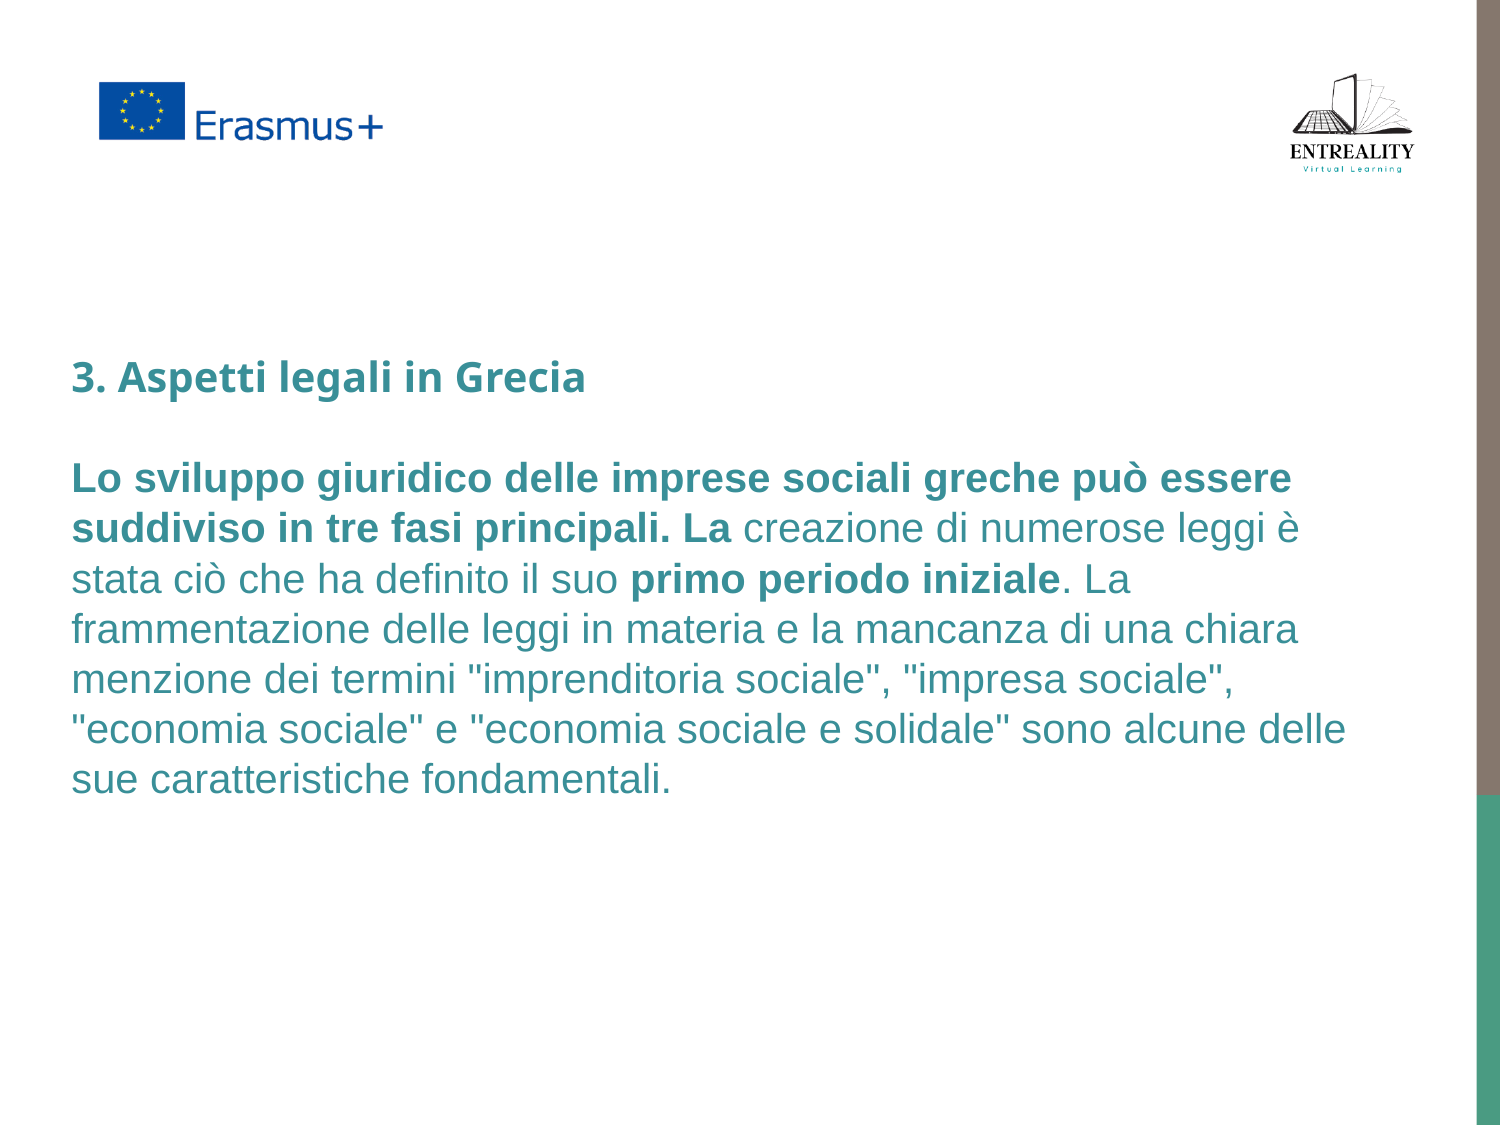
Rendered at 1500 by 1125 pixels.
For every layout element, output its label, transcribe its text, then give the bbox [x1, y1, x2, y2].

picture [81, 64, 399, 156]
subtitle [105, 656, 1301, 751]
title 3. Aspetti legali in Grecia Lo sviluppo giuridico delle imprese sociali greche può essere suddiviso in tre fasi principali. La creazione di numerose leggi è stata ciò che ha definito il suo primo periodo iniziale. La frammentazione delle leggi in materia e la mancanza di una chiara menzione dei termini "imprenditoria sociale", "impresa sociale", "economia sociale" e "economia sociale e solidale" sono alcune delle sue caratteristiche fondamentali. [56, 337, 1381, 965]
picture [1246, 17, 1458, 229]
